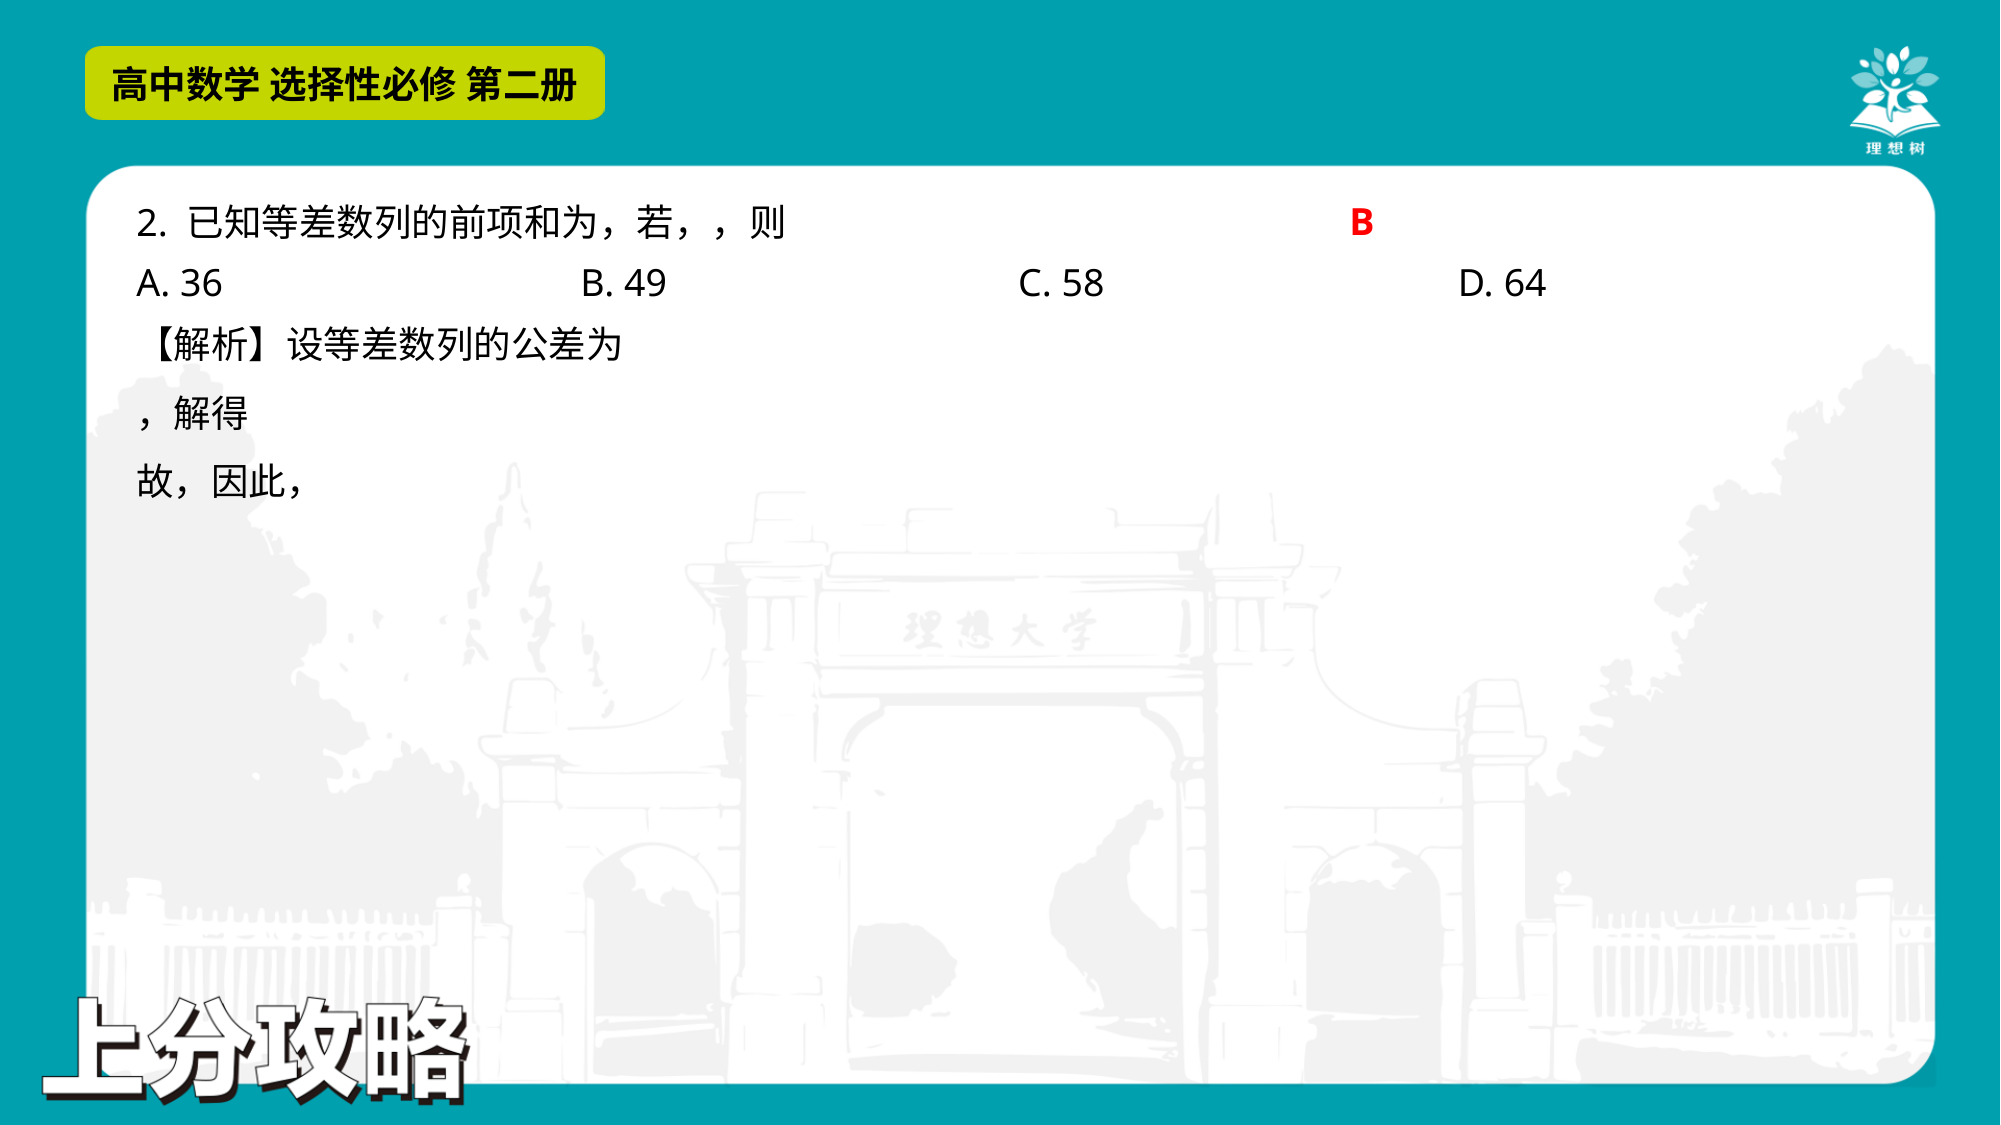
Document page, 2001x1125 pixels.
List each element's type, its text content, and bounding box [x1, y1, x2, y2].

picture [0, 0, 2000, 1125]
text_box A. 36 B. 49 C. 58 D. 64 [136, 237, 1865, 297]
text_box B [1334, 176, 1390, 237]
